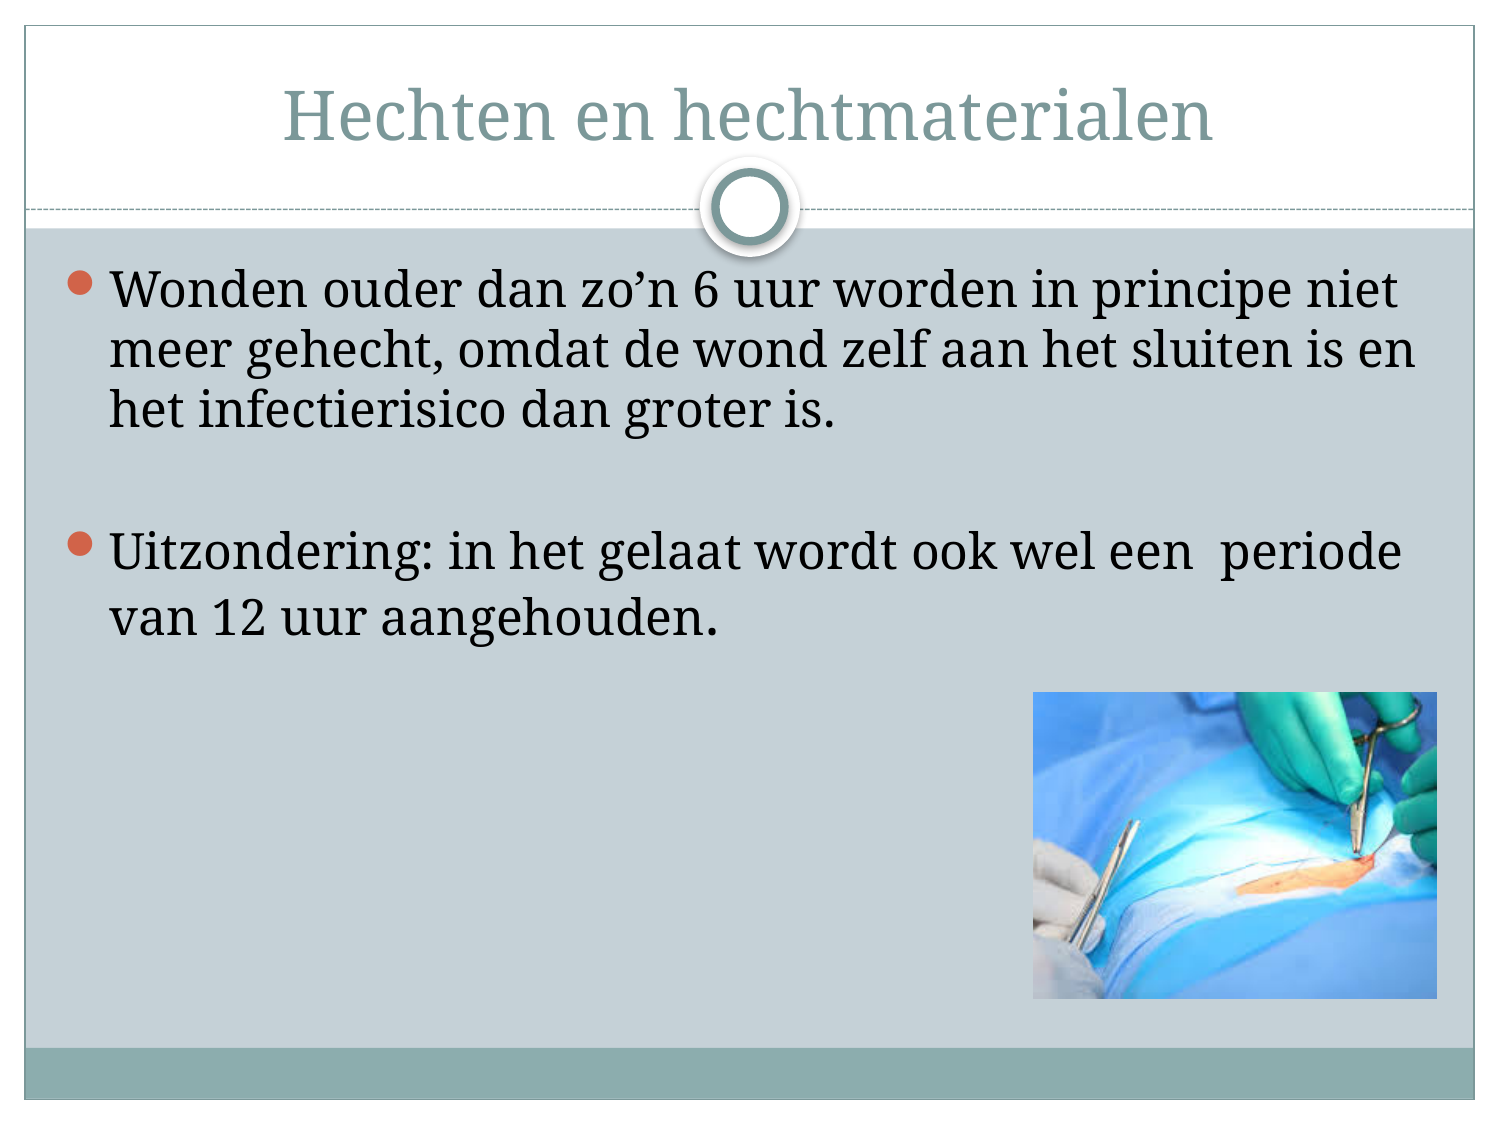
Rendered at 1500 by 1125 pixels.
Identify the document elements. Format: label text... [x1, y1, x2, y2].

picture [1033, 692, 1437, 999]
title Hechten en hechtmaterialen [49, 37, 1450, 162]
list Wonden ouder dan zo’n 6 uur worden in principe niet meer gehecht, omdat de wond zelf aan het sluiten is en het infectierisico dan groter is. Uitzondering: in het gelaat wordt ook wel een periode van 12 uur aangehouden. [49, 250, 1445, 1001]
